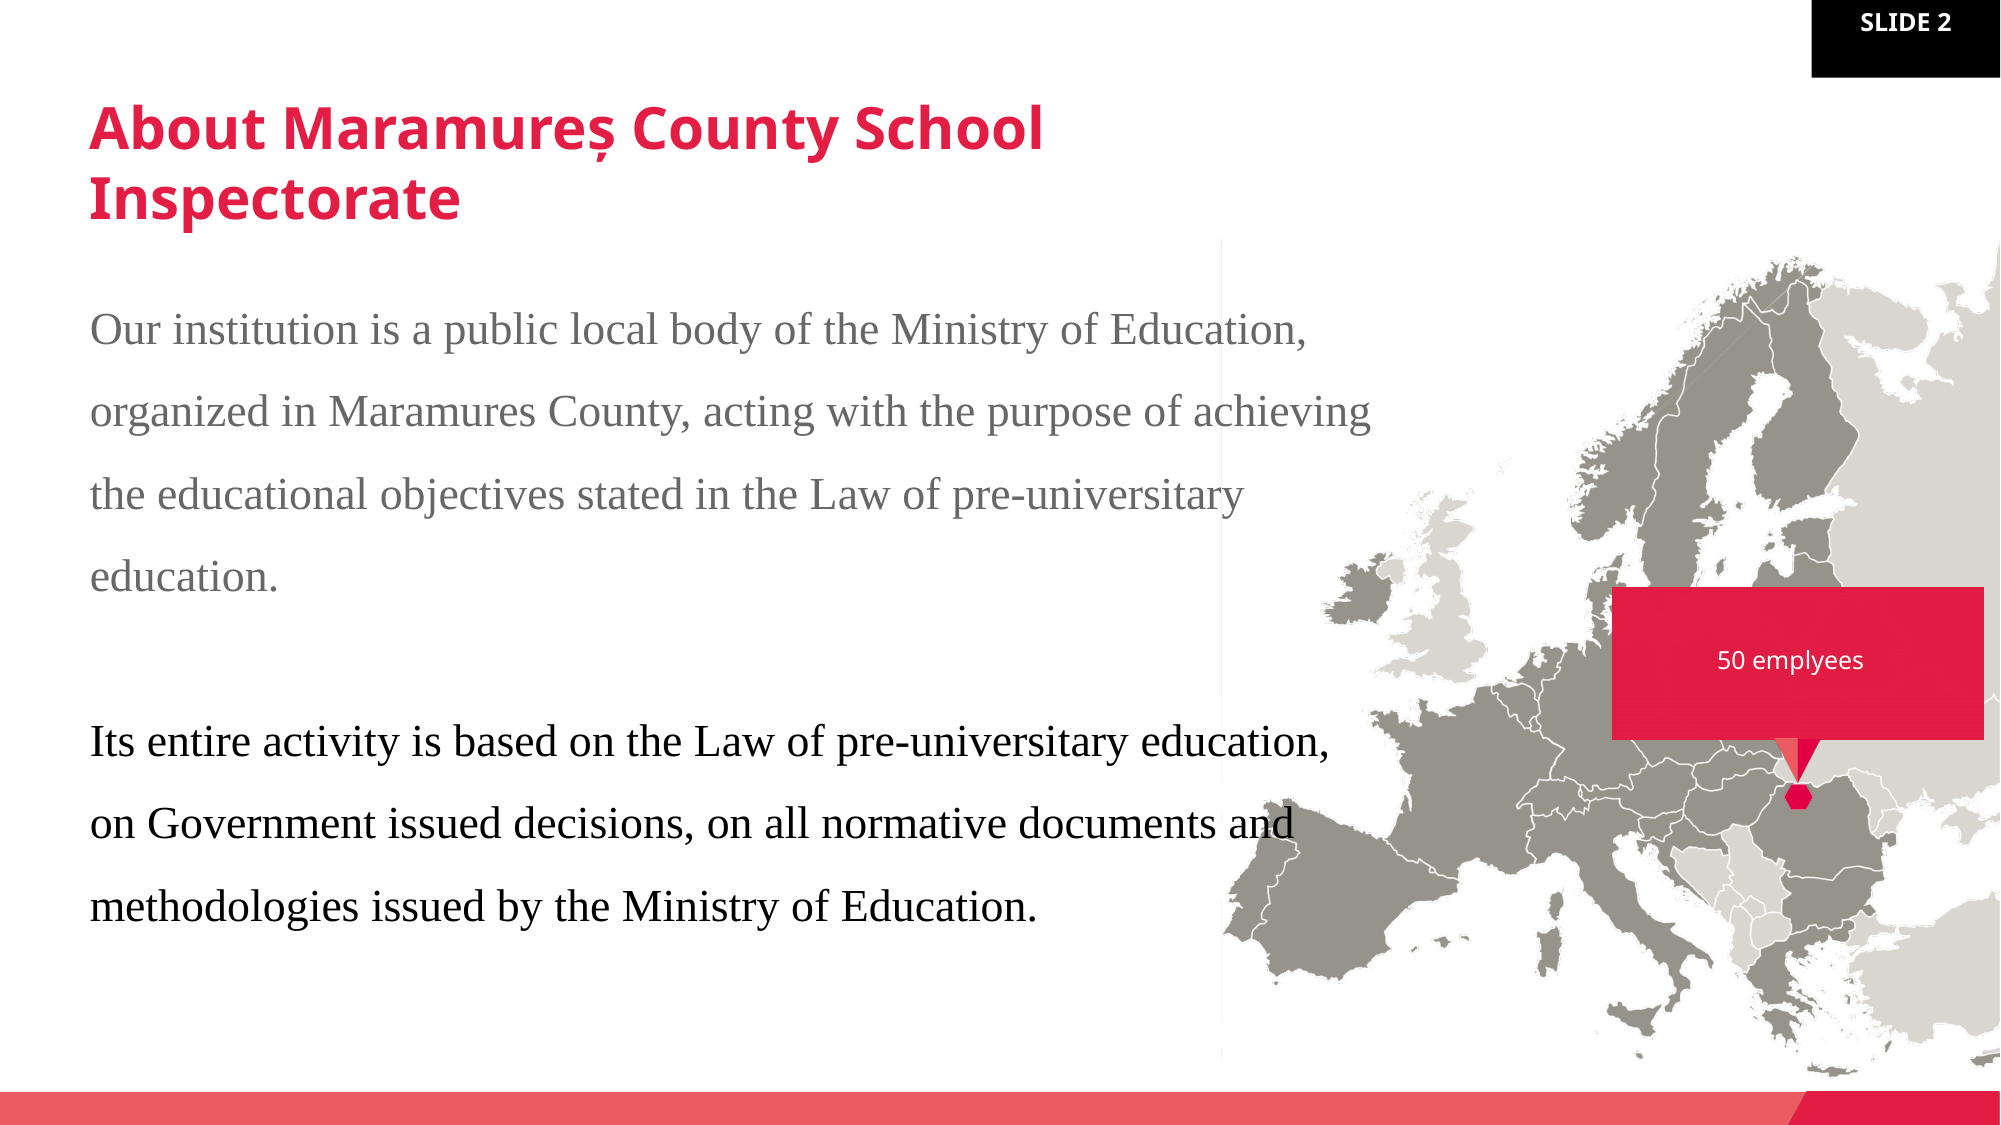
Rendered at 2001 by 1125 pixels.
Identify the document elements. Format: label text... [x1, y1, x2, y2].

picture [1785, 1091, 2000, 1125]
picture [1220, 238, 2000, 1079]
text_box About Maramureș County School Inspectorate Our institution is a public local body of the Ministry of Education, organized in Maramures County, acting with the purpose of achieving the educational objectives stated in the Law of pre-universitary education. Its entire activity is based on the Law of pre-universitary education, on Government issued decisions, on all normative documents and methodologies issued by the Ministry of Education. [75, 83, 1388, 938]
